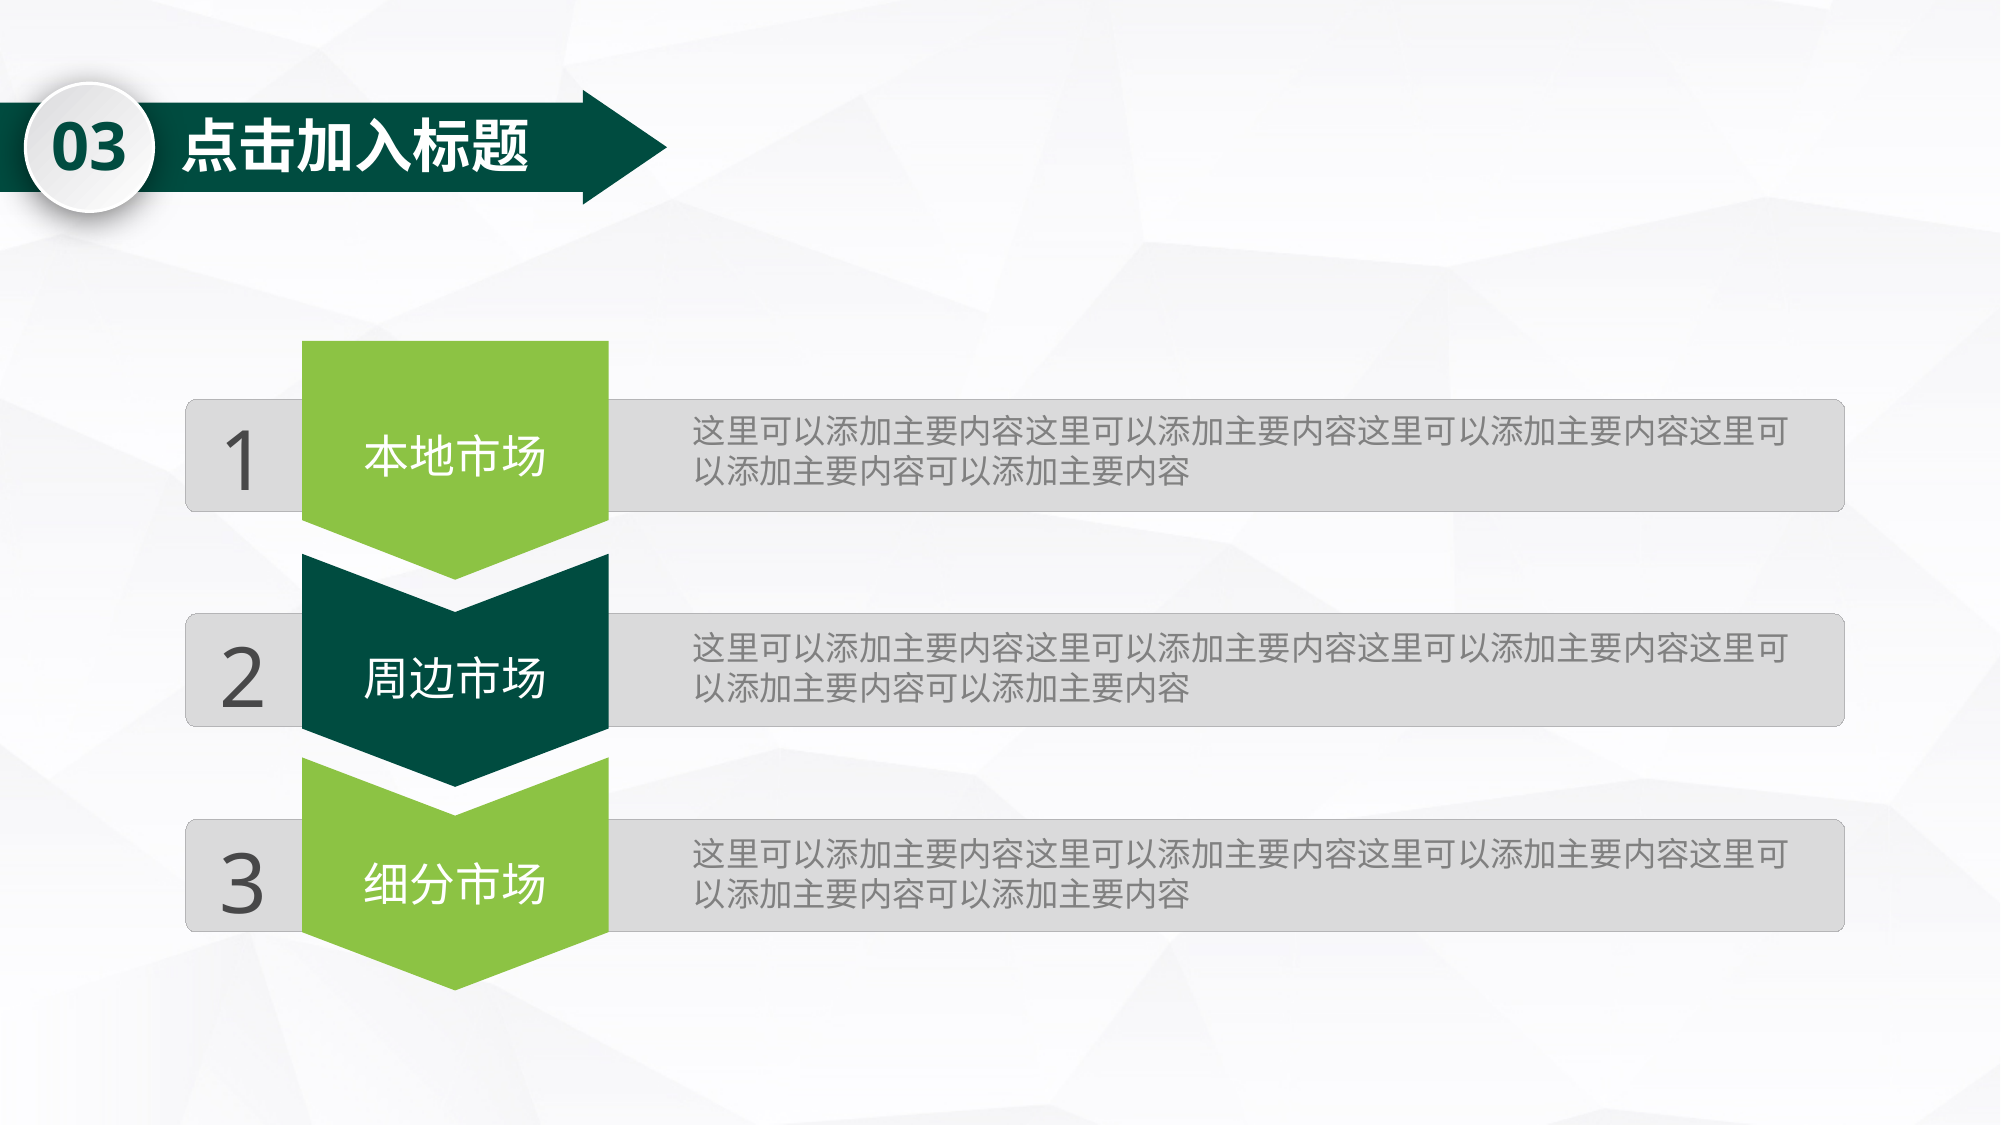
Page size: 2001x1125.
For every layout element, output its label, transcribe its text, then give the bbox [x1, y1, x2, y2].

text_box [609, 819, 1845, 932]
text_box [609, 399, 1845, 512]
text_box [302, 553, 609, 787]
text_box 细分市场 [326, 848, 584, 918]
text_box 这里可以添加主要内容这里可以添加主要内容这里可以添加主要内容这里可以添加主要内容可以添加主要内容 [678, 619, 1813, 715]
text_box [59, 205, 120, 213]
text_box 这里可以添加主要内容这里可以添加主要内容这里可以添加主要内容这里可以添加主要内容可以添加主要内容 [678, 825, 1813, 921]
text_box [60, 82, 119, 89]
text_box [0, 89, 668, 205]
text_box 点击加入标题 [165, 101, 1329, 232]
text_box [185, 819, 302, 932]
text_box 2 [193, 617, 294, 732]
text_box [302, 340, 609, 580]
text_box [302, 757, 609, 991]
text_box [185, 613, 302, 727]
text_box 3 [193, 823, 294, 938]
text_box 1 [193, 400, 294, 515]
picture [0, 0, 2001, 1125]
text_box [609, 613, 1845, 727]
text_box 周边市场 [326, 641, 584, 712]
text_box 本地市场 [326, 420, 584, 491]
text_box 这里可以添加主要内容这里可以添加主要内容这里可以添加主要内容这里可以添加主要内容可以添加主要内容 [678, 402, 1813, 498]
text_box [185, 399, 302, 512]
